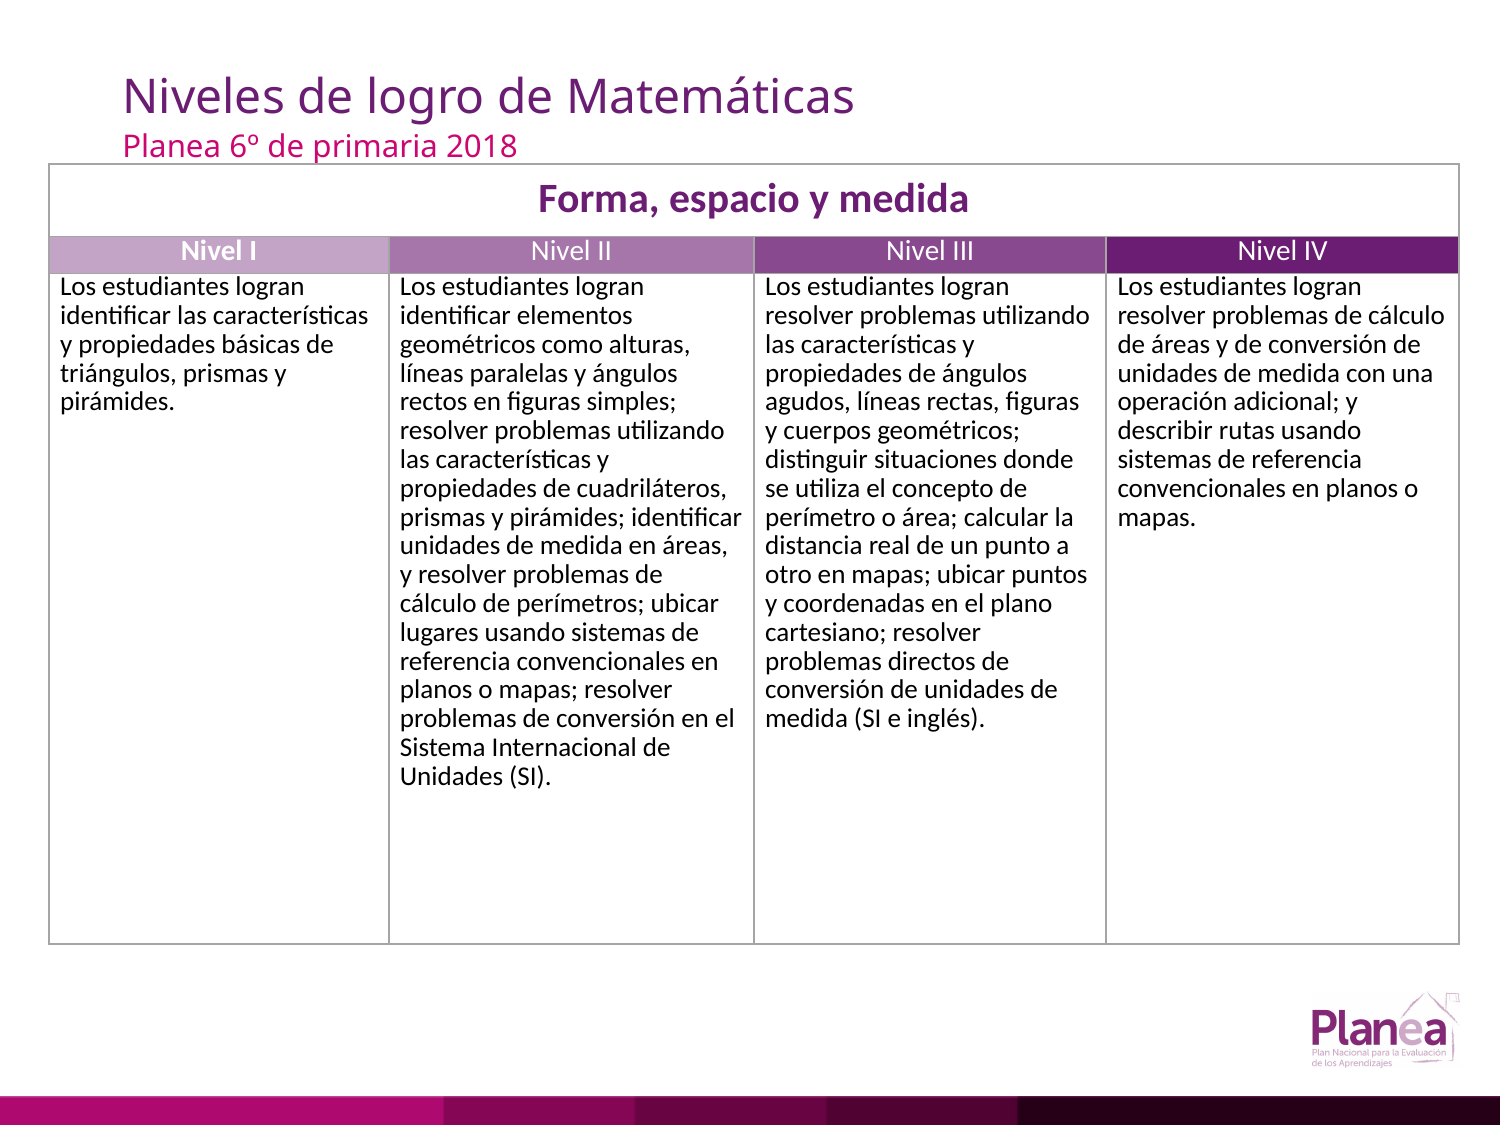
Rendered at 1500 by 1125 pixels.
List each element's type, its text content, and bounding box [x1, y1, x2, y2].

table_cell Los estudiantes logran identificar elementos geométricos como alturas, líneas paralelas y ángulos rectos en figuras simples; resolver problemas utilizando las características y propiedades de cuadriláteros, prismas y pirámides; identificar unidades de medida en áreas, y resolver problemas de cálculo de perímetros; ubicar lugares usando sistemas de referencia convencionales en planos o mapas; resolver problemas de conversión en el Sistema Internacional de Unidades (SI). [390, 274, 753, 943]
table_cell Nivel III [755, 237, 1105, 273]
table_cell Nivel I [50, 237, 388, 273]
table_cell Los estudiantes logran resolver problemas utilizando las características y propiedades de ángulos agudos, líneas rectas, figuras y cuerpos geométricos; distinguir situaciones donde se utiliza el concepto de perímetro o área; calcular la distancia real de un punto a otro en mapas; ubicar puntos y coordenadas en el plano cartesiano; resolver problemas directos de conversión de unidades de medida (SI e inglés). [755, 274, 1105, 943]
picture [1312, 991, 1462, 1068]
subtitle Planea 6º de primaria 2018 [107, 111, 1402, 163]
table_cell Nivel IV [1107, 237, 1458, 273]
title Niveles de logro de Matemáticas [107, 64, 1402, 111]
table_header Forma, espacio y medida [50, 165, 1458, 236]
picture [0, 1096, 1500, 1125]
table_cell Los estudiantes logran resolver problemas de cálculo de áreas y de conversión de unidades de medida con una operación adicional; y describir rutas usando sistemas de referencia convencionales en planos o mapas. [1107, 274, 1458, 943]
table_cell Los estudiantes logran identificar las características y propiedades básicas de triángulos, prismas y pirámides. [50, 274, 388, 943]
table_cell Nivel II [390, 237, 753, 273]
